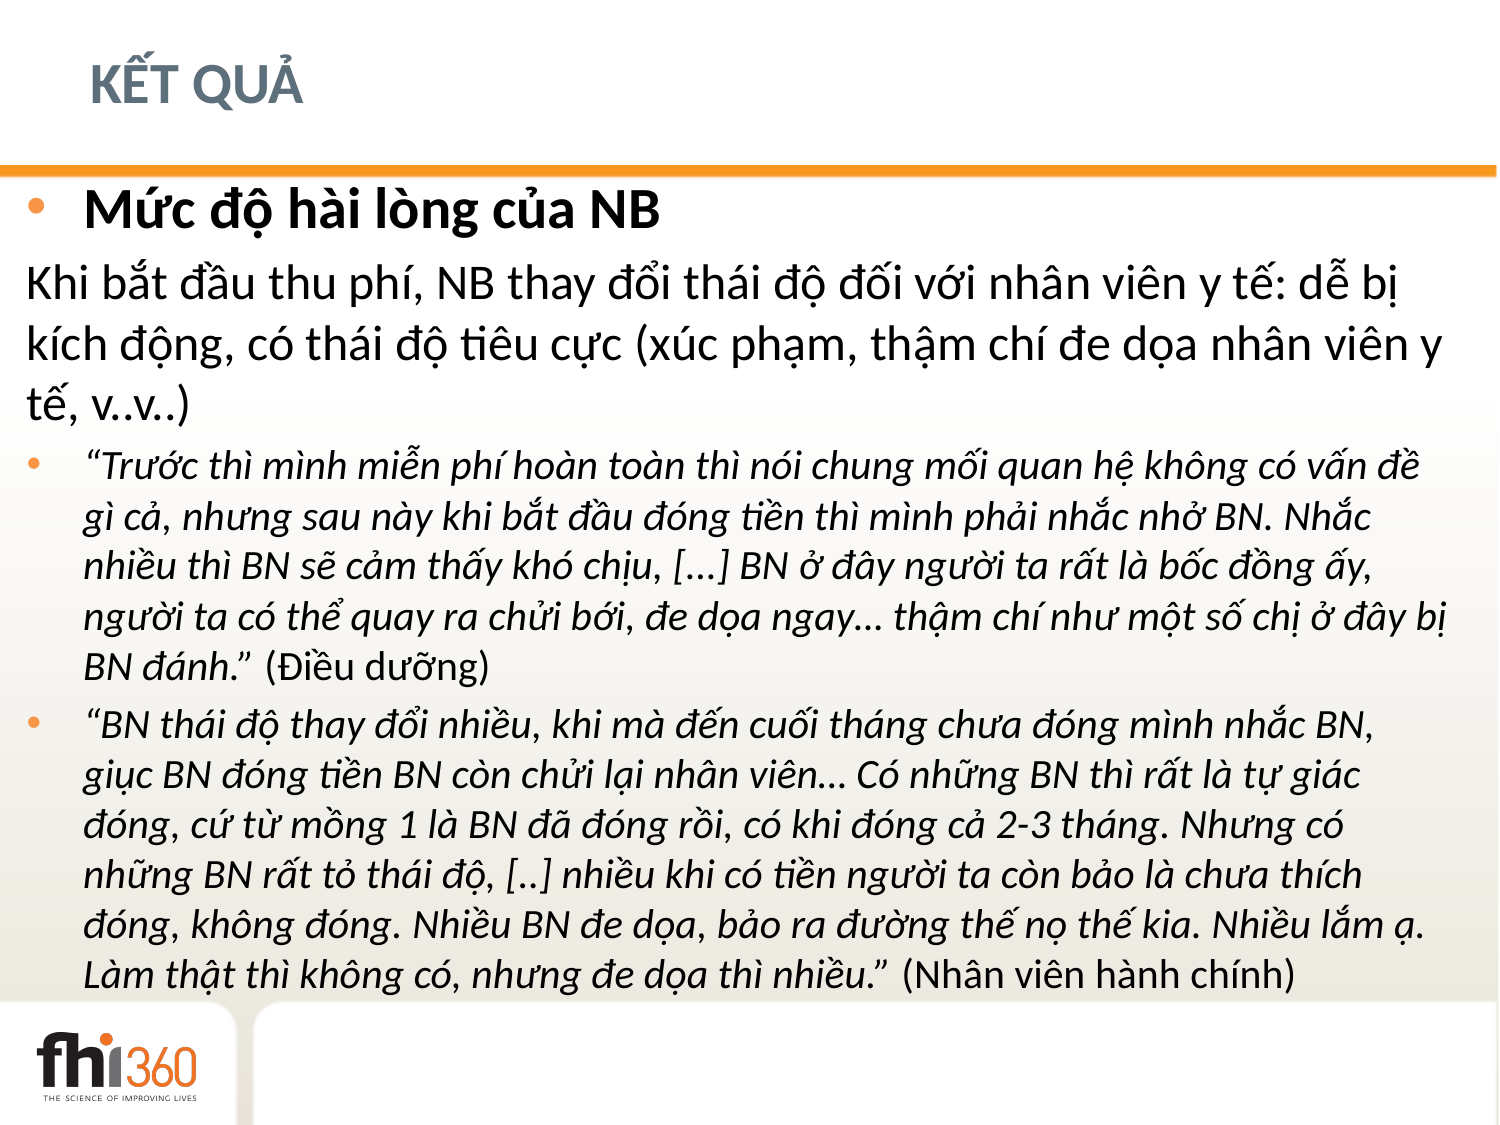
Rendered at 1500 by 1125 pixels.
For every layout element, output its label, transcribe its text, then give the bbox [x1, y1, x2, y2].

list Mức độ hài lòng của NB Khi bắt đầu thu phí, NB thay đổi thái độ đối với nhân viên y tế: dễ bị kích động, có thái độ tiêu cực (xúc phạm, thậm chí đe dọa nhân viên y tế, v..v..) “Trước thì mình miễn phí hoàn toàn thì nói chung mối quan hệ không có vấn đề gì cả, nhưng sau này khi bắt đầu đóng tiền thì mình phải nhắc nhở BN. Nhắc nhiều thì BN sẽ cảm thấy khó chịu, [...] BN ở đây người ta rất là bốc đồng ấy, người ta có thể quay ra chửi bới, đe dọa ngay… thậm chí như một số chị ở đây bị BN đánh.” (Điều dưỡng) “BN thái độ thay đổi nhiều, khi mà đến cuối tháng chưa đóng mình nhắc BN, giục BN đóng tiền BN còn chửi lại nhân viên… Có những BN thì rất là tự giác đóng, cứ từ mồng 1 là BN đã đóng rồi, có khi đóng cả 2-3 tháng. Nhưng có những BN rất tỏ thái độ, [..] nhiều khi có tiền người ta còn bảo là chưa thích đóng, không đóng. Nhiều BN đe dọa, bảo ra đường thế nọ thế kia. Nhiều lắm ạ. Làm thật thì không có, nhưng đe dọa thì nhiều.” (Nhân viên hành chính) [11, 162, 1468, 980]
picture [0, 165, 1499, 1125]
title KẾT QUẢ [75, 0, 1425, 162]
